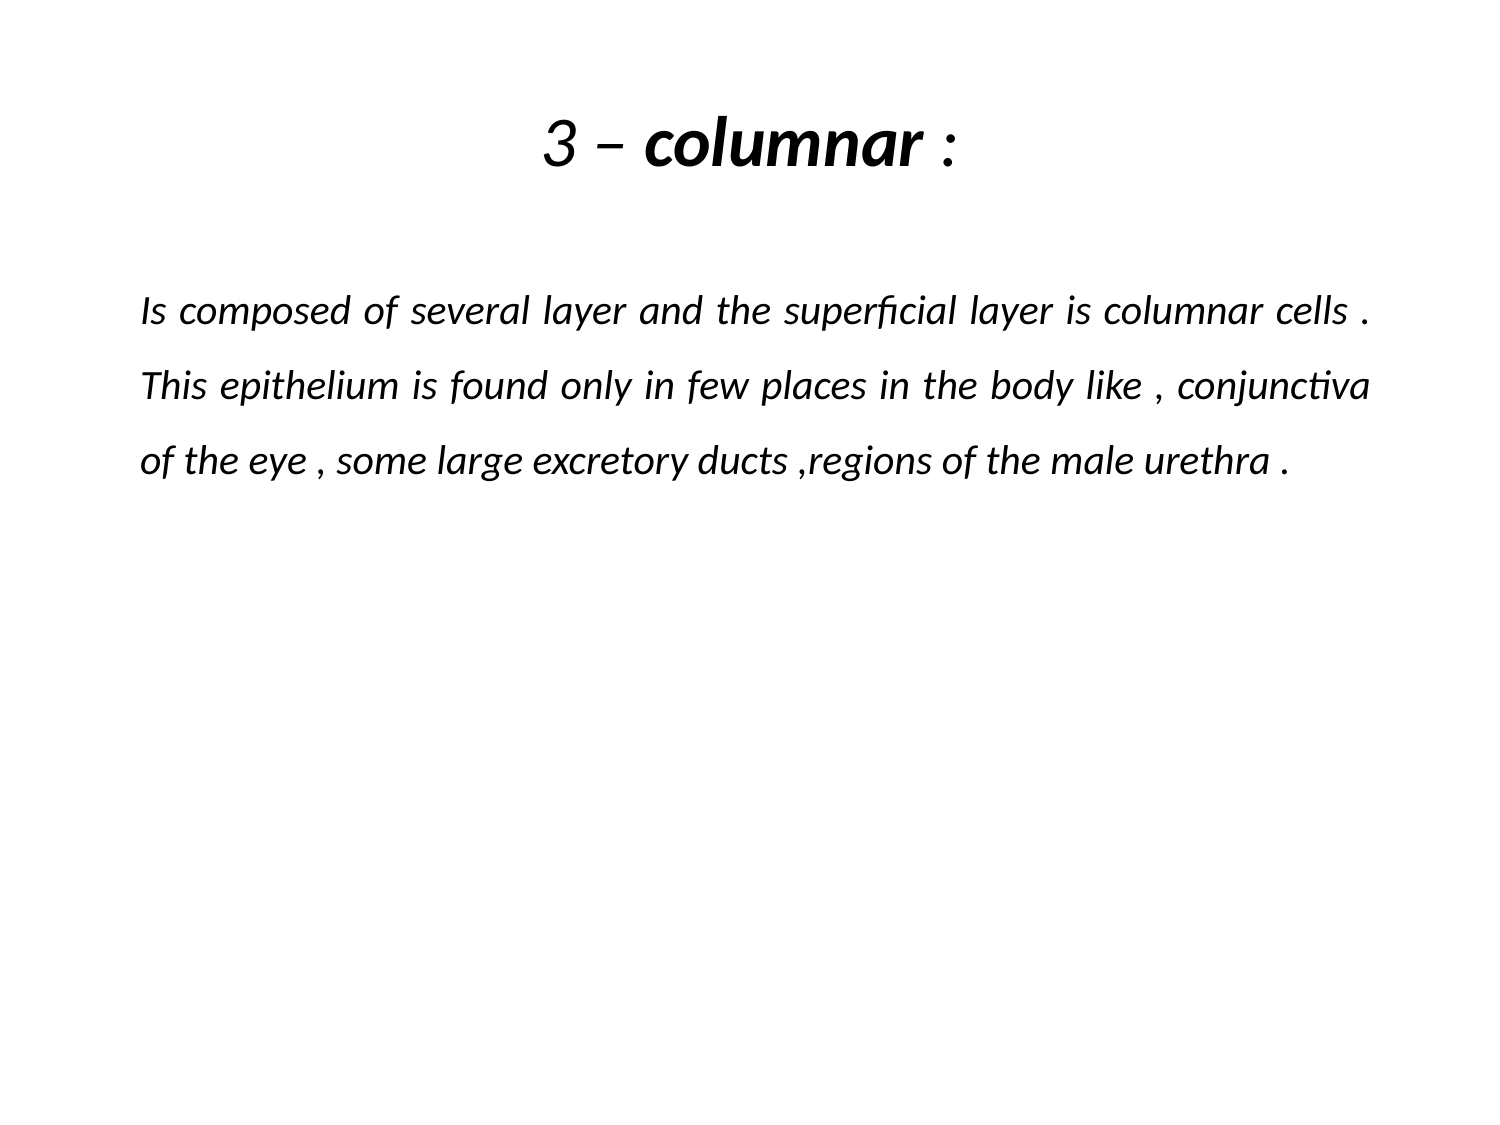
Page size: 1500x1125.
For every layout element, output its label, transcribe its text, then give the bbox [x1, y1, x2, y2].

subtitle Is composed of several layer and the superficial layer is columnar cells . This epithelium is found only in few places in the body like , conjunctiva of the eye , some large excretory ducts ,regions of the male urethra . [125, 249, 1388, 925]
title 3 – columnar : [112, 87, 1388, 275]
